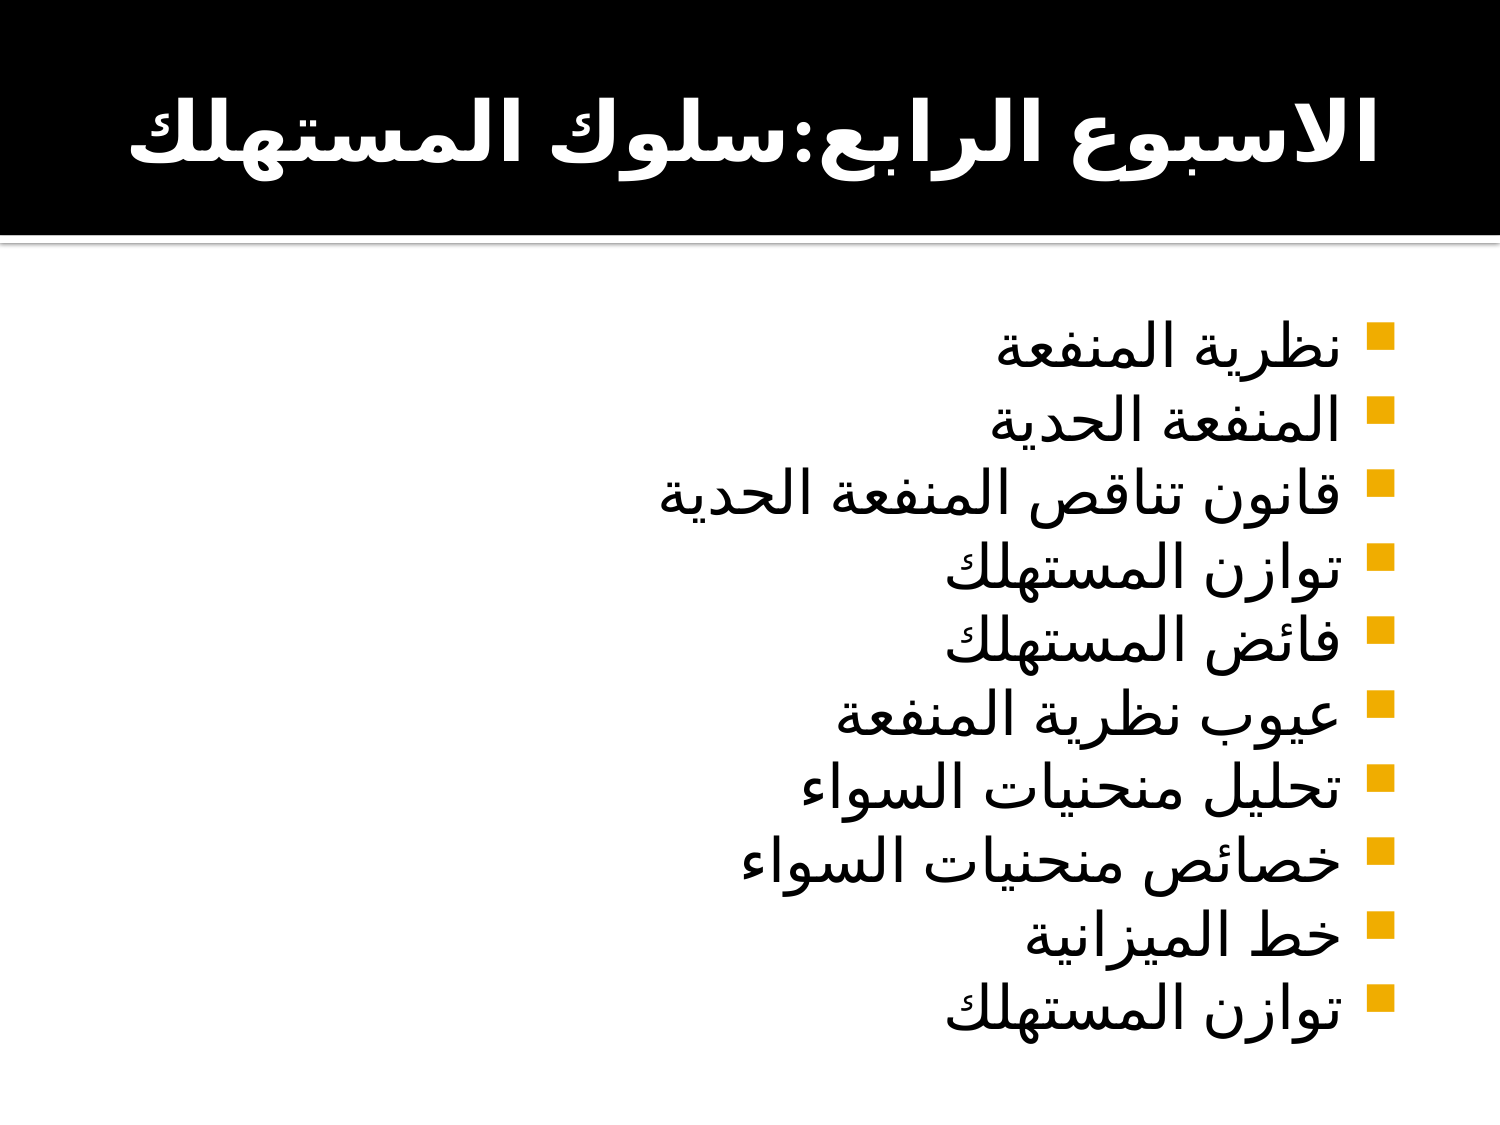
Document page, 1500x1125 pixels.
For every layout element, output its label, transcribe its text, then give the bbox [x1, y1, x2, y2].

list نظرية المنفعة المنفعة الحدية قانون تناقص المنفعة الحدية توازن المستهلك فائض المستهلك عيوب نظرية المنفعة تحليل منحنيات السواء خصائص منحنيات السواء خط الميزانية توازن المستهلك [75, 291, 1425, 1050]
title الاسبوع الرابع:سلوك المستهلك [75, 25, 1425, 231]
